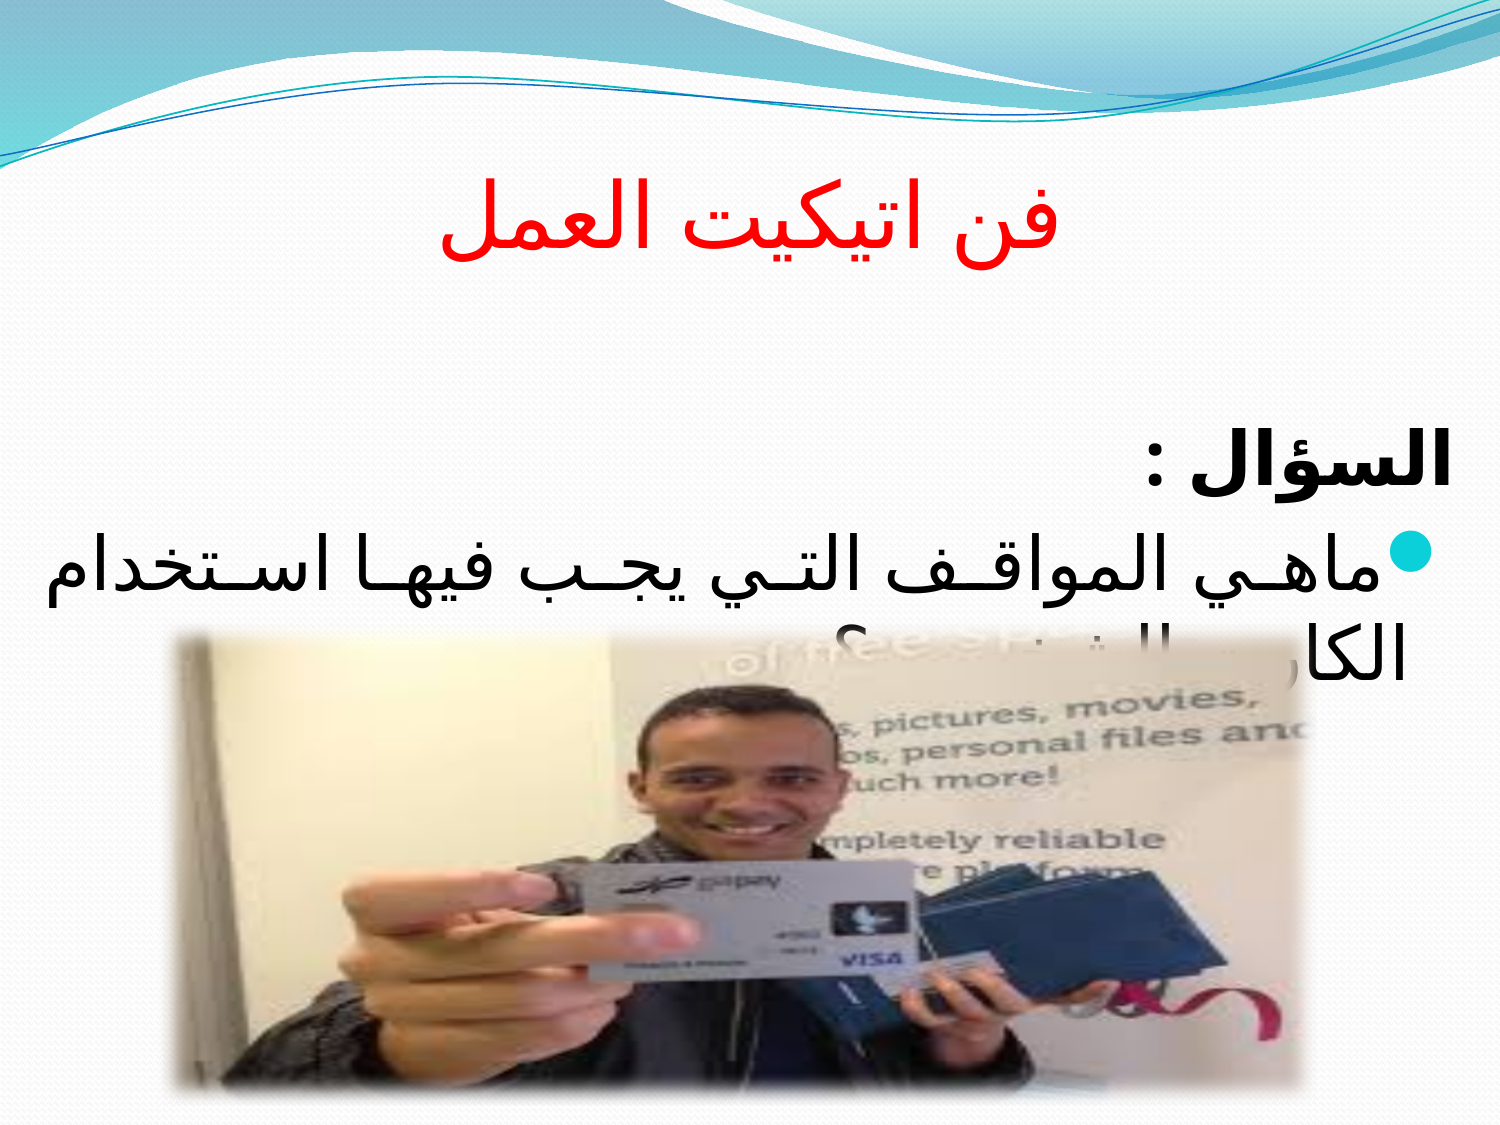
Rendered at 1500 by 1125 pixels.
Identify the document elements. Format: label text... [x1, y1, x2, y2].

list فن اتيكيت العمل السؤال : ماهي المواقف التي يجب فيها استخدام الكارت الشخصي ؟ [29, 149, 1471, 1083]
picture [159, 621, 1318, 1107]
